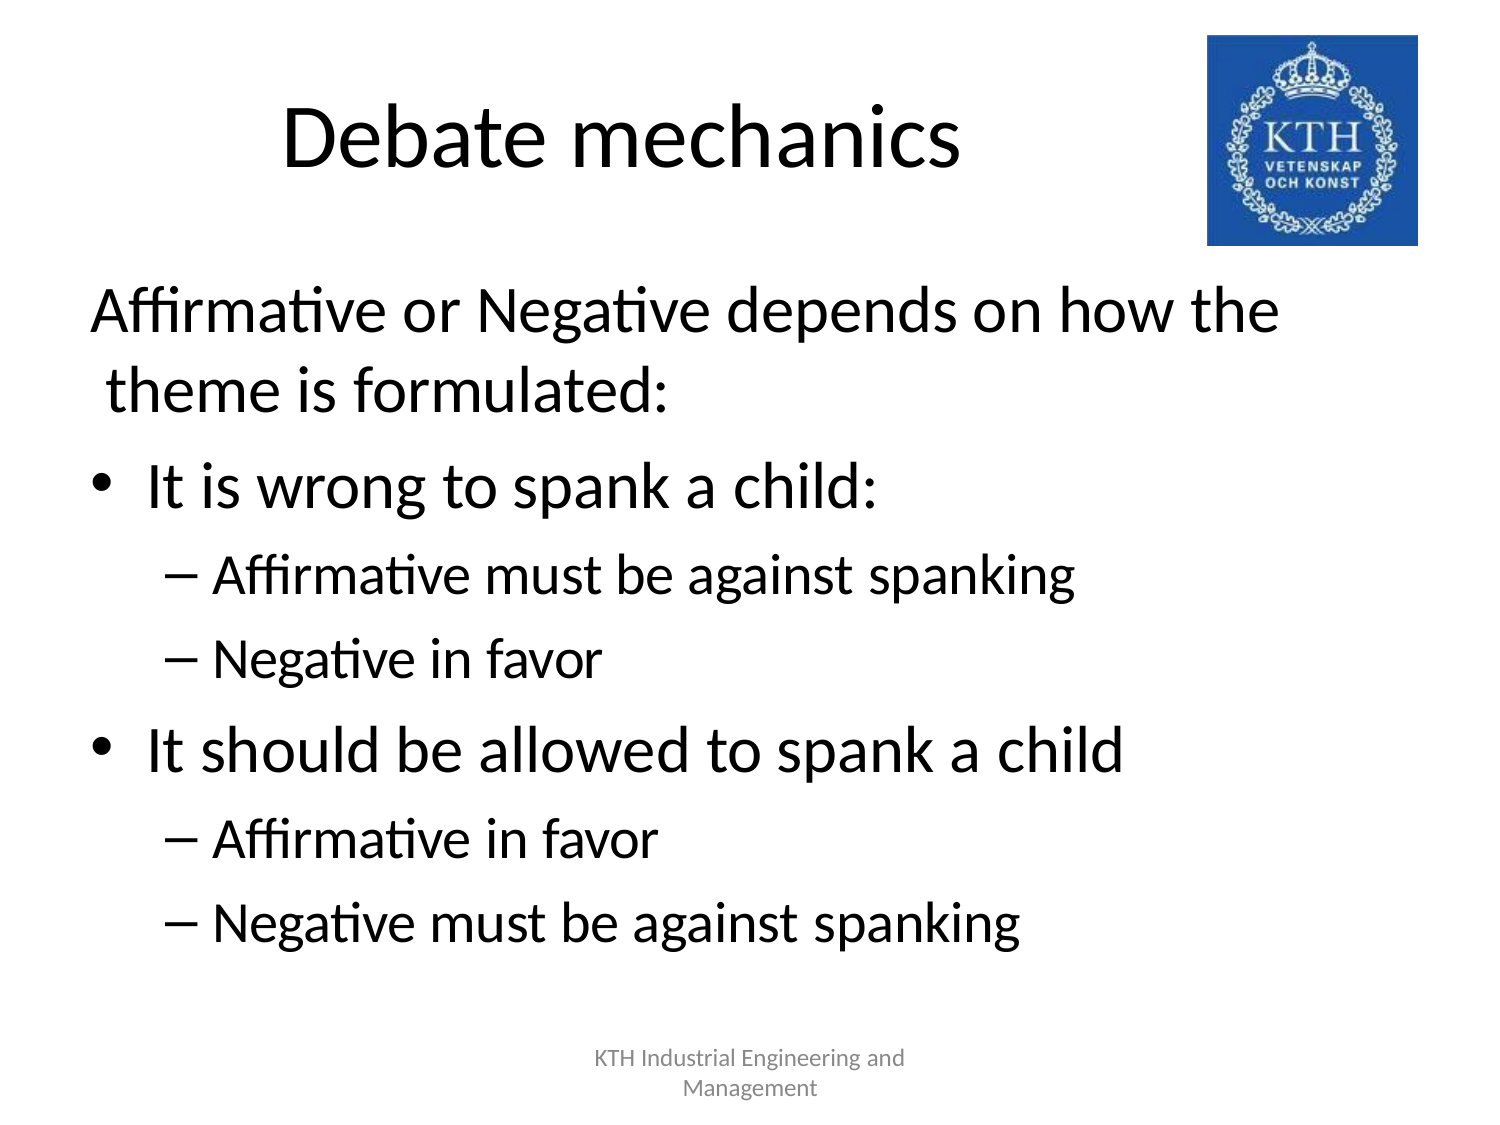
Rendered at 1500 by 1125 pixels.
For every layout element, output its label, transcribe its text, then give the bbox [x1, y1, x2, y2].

footer KTH Industrial Engineering and Management [592, 1045, 908, 1125]
title Debate mechanics [279, 73, 967, 263]
text_box [1207, 35, 1418, 246]
text_box Affirmative or Negative depends on how the theme is formulated: It is wrong to spank a child: Affirmative must be against spanking Negative in favor It should be allowed to spank a child Affirmative in favor Negative must be against spanking [87, 263, 1293, 955]
